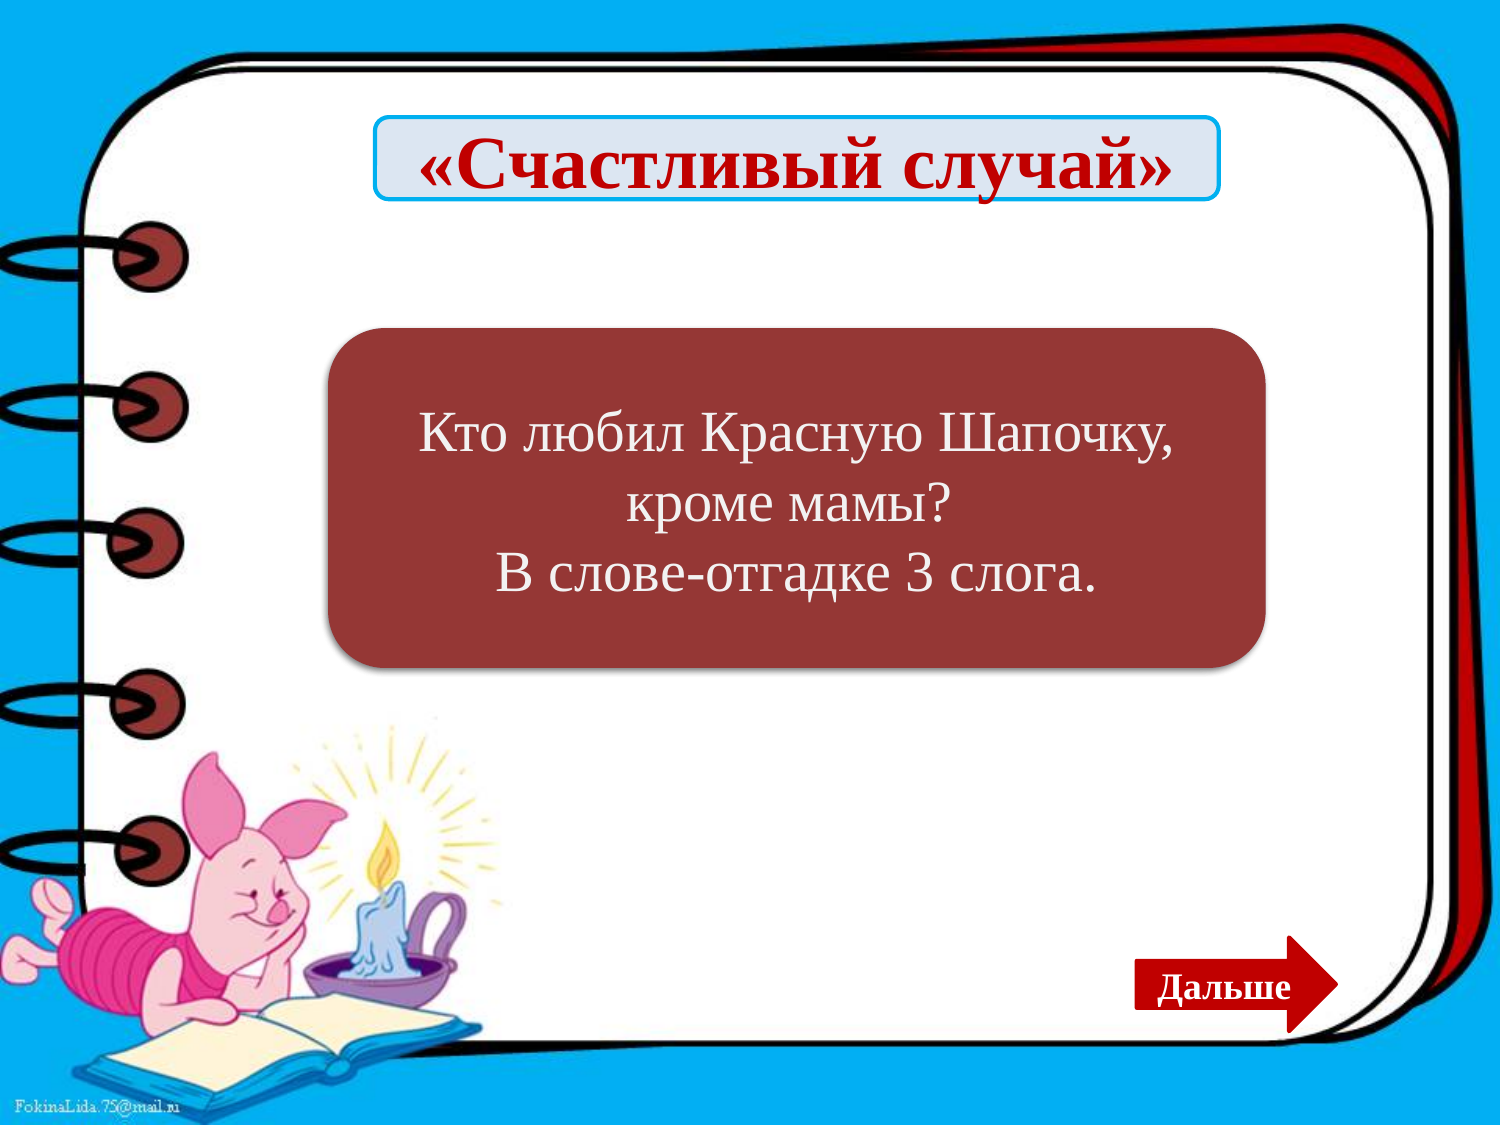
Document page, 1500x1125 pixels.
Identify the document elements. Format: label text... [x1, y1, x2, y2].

text_box [326, 326, 1268, 671]
picture [0, 23, 1492, 1125]
text_box «Счастливый случай» [372, 115, 1221, 202]
text_box Дальше [1134, 935, 1338, 1034]
